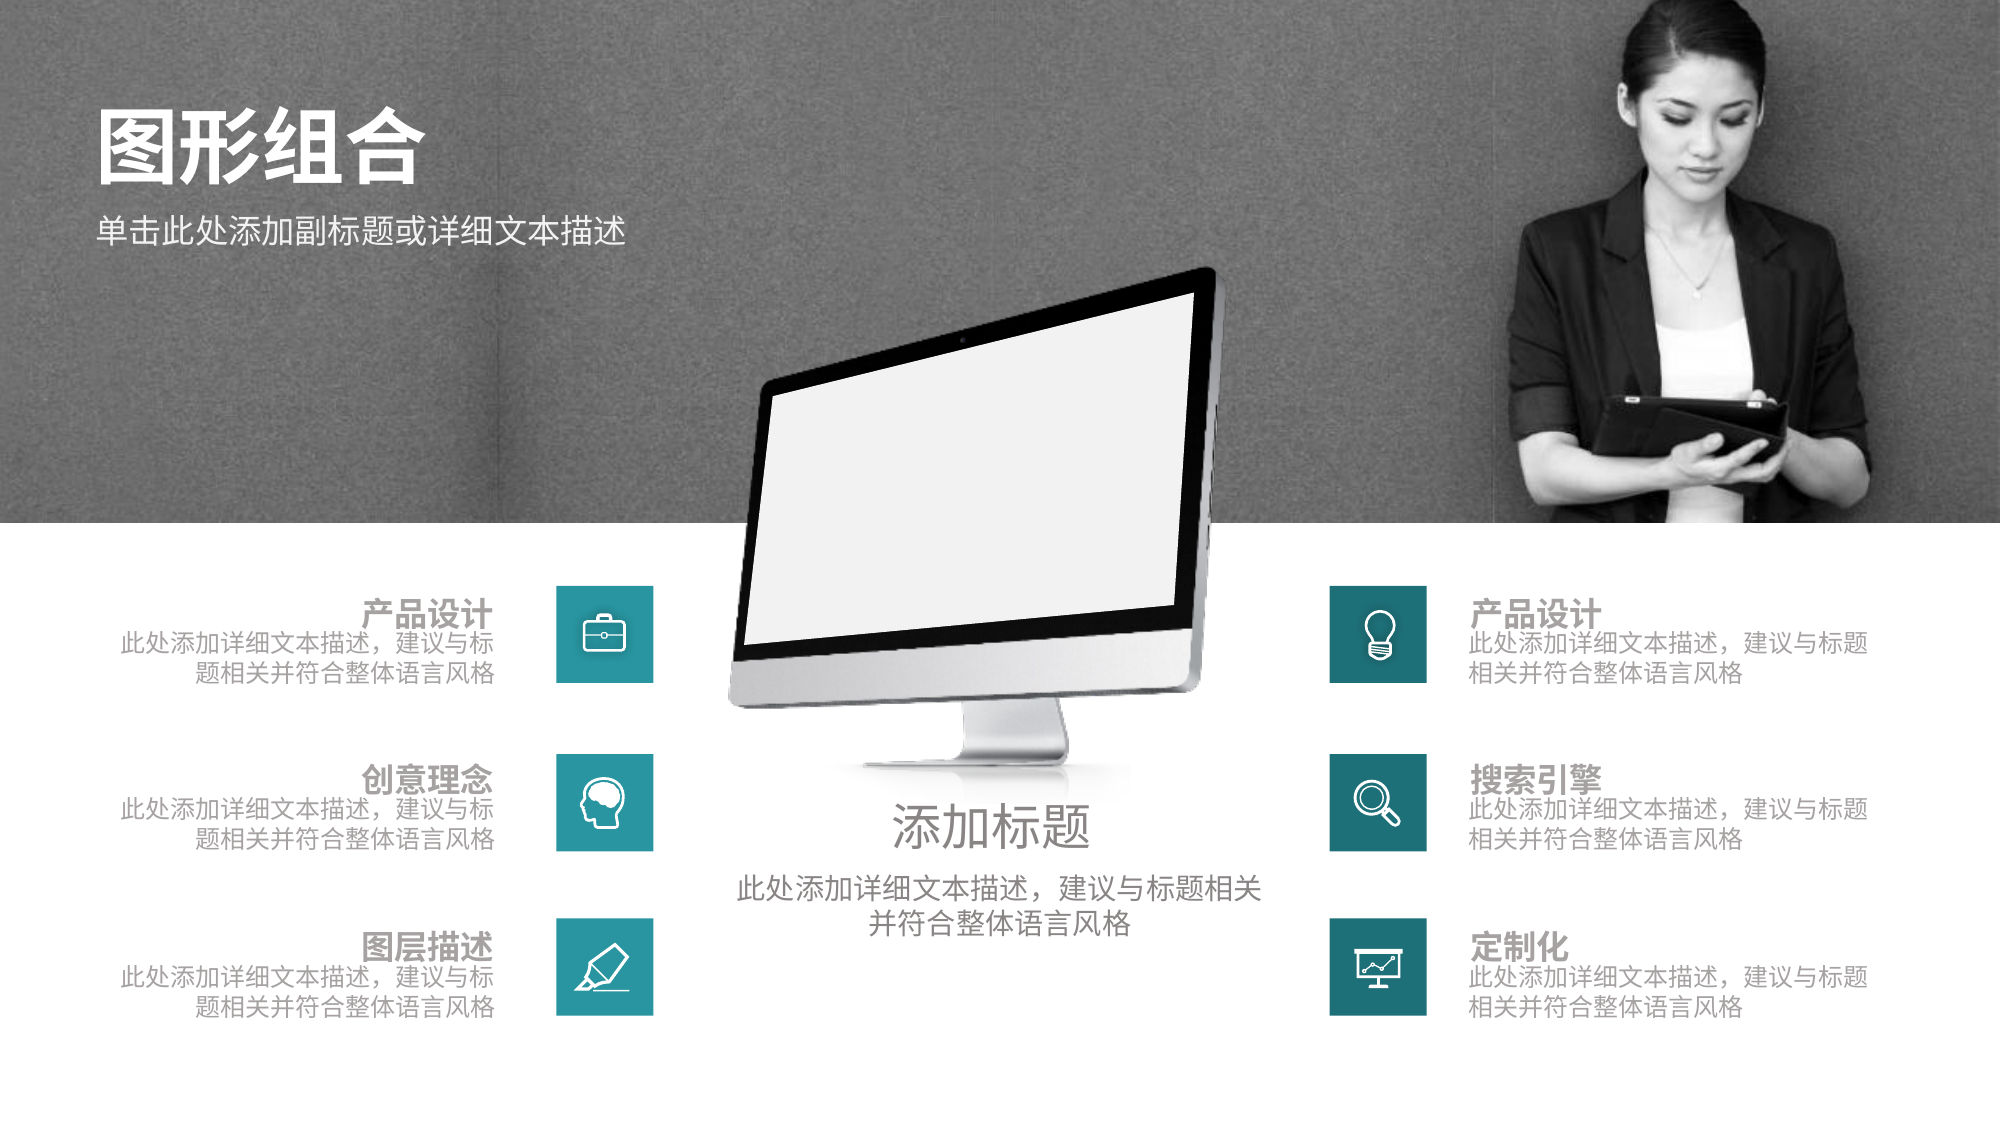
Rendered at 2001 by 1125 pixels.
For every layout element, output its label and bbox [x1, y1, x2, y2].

text_box [100, 585, 654, 697]
text_box [1329, 918, 1891, 1030]
text_box [1329, 751, 1891, 863]
text_box [80, 100, 654, 259]
picture [0, 0, 2000, 523]
text_box [671, 257, 1310, 804]
text_box [100, 751, 654, 863]
text_box [100, 918, 654, 1030]
text_box [1329, 585, 1891, 697]
text_box [709, 800, 1290, 948]
